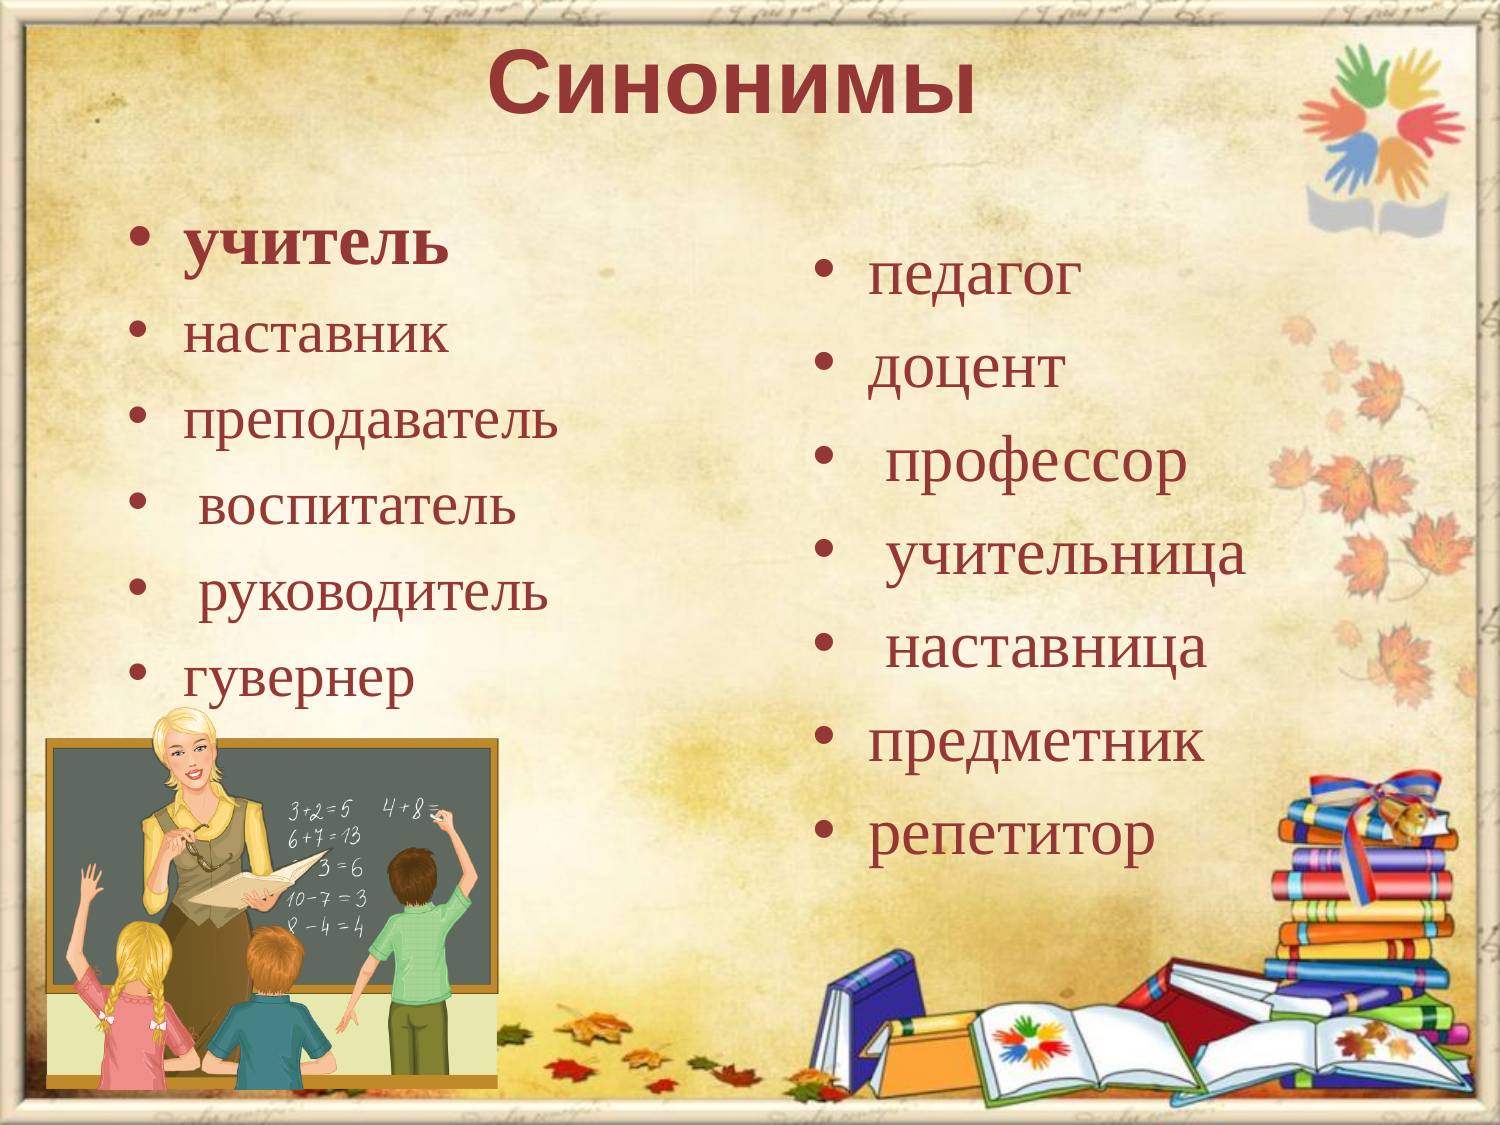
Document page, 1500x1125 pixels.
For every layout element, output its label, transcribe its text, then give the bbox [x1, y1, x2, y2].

text_box педагог доцент профессор учительница наставница предметник репетитор [797, 219, 1447, 1047]
list учитель наставник преподаватель воспитатель руководитель гувернер [112, 184, 597, 811]
title Синонимы [289, 0, 1203, 154]
picture [0, 0, 1500, 1125]
